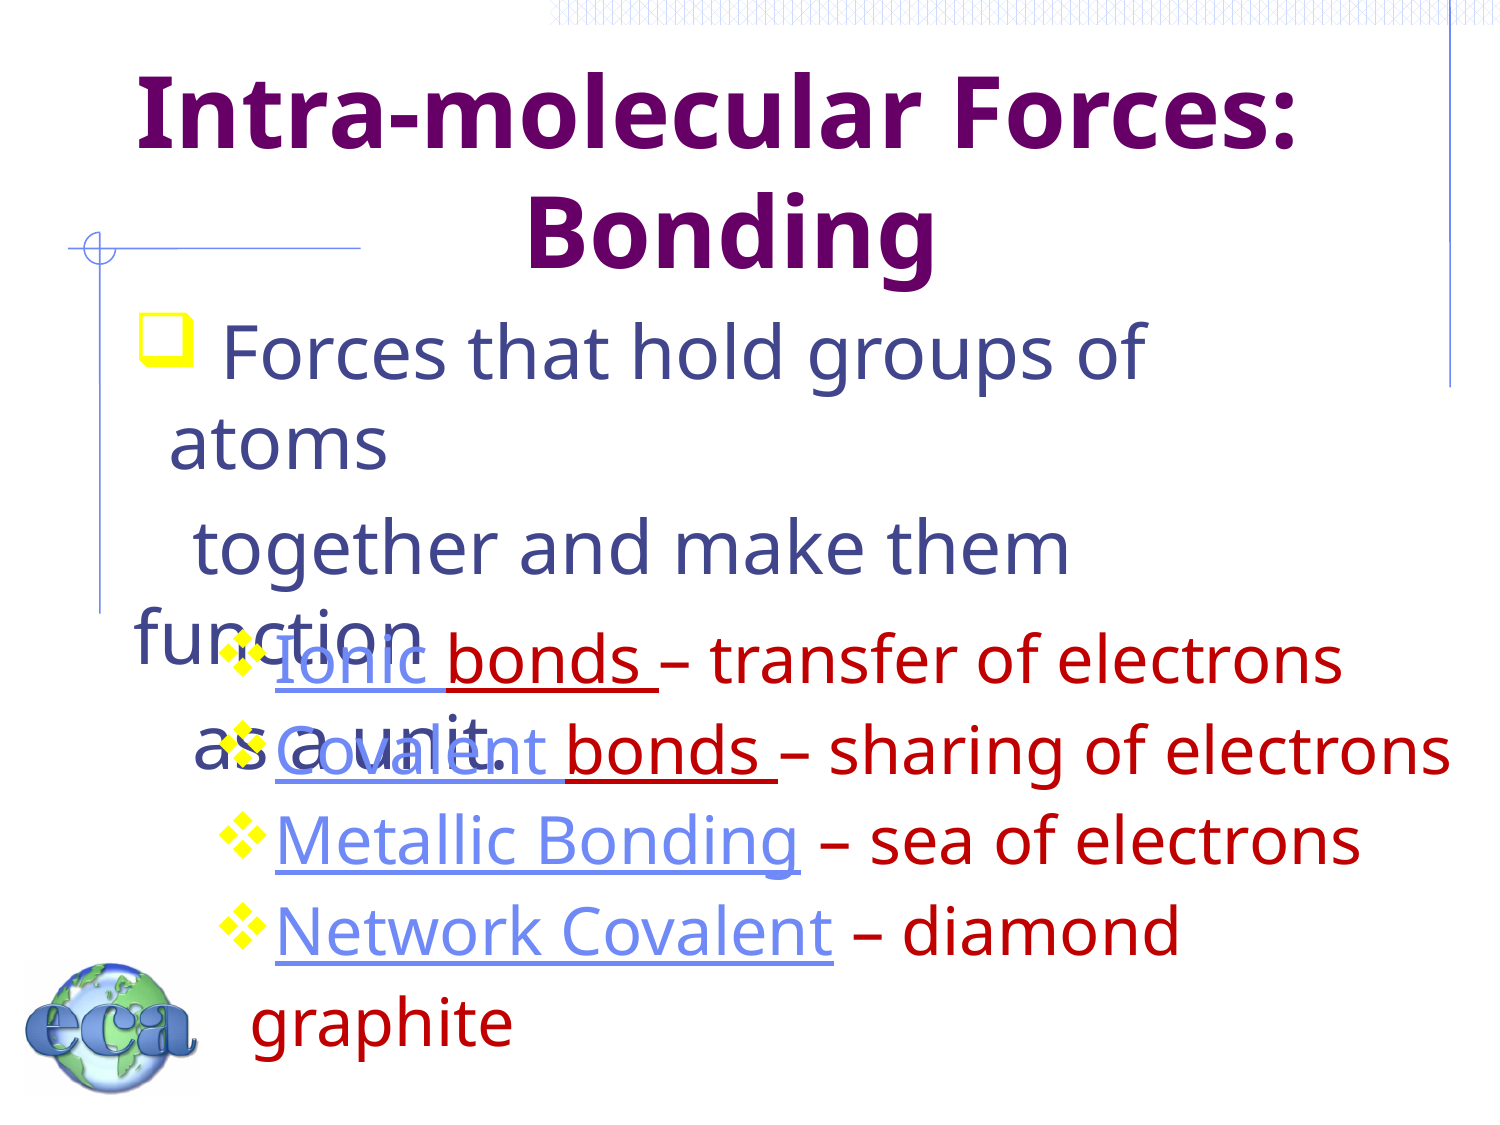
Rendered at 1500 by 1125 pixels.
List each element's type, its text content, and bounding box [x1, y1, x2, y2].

text_box Ionic bonds – transfer of electrons Covalent bonds – sharing of electrons Metallic Bonding – sea of electrons Network Covalent – diamond graphite [199, 609, 1477, 1068]
text_box Intra-molecular Forces: Bonding [87, 62, 1375, 275]
picture [23, 960, 200, 1096]
text_box Forces that hold groups of atoms together and make them function as a unit. [118, 297, 1394, 598]
